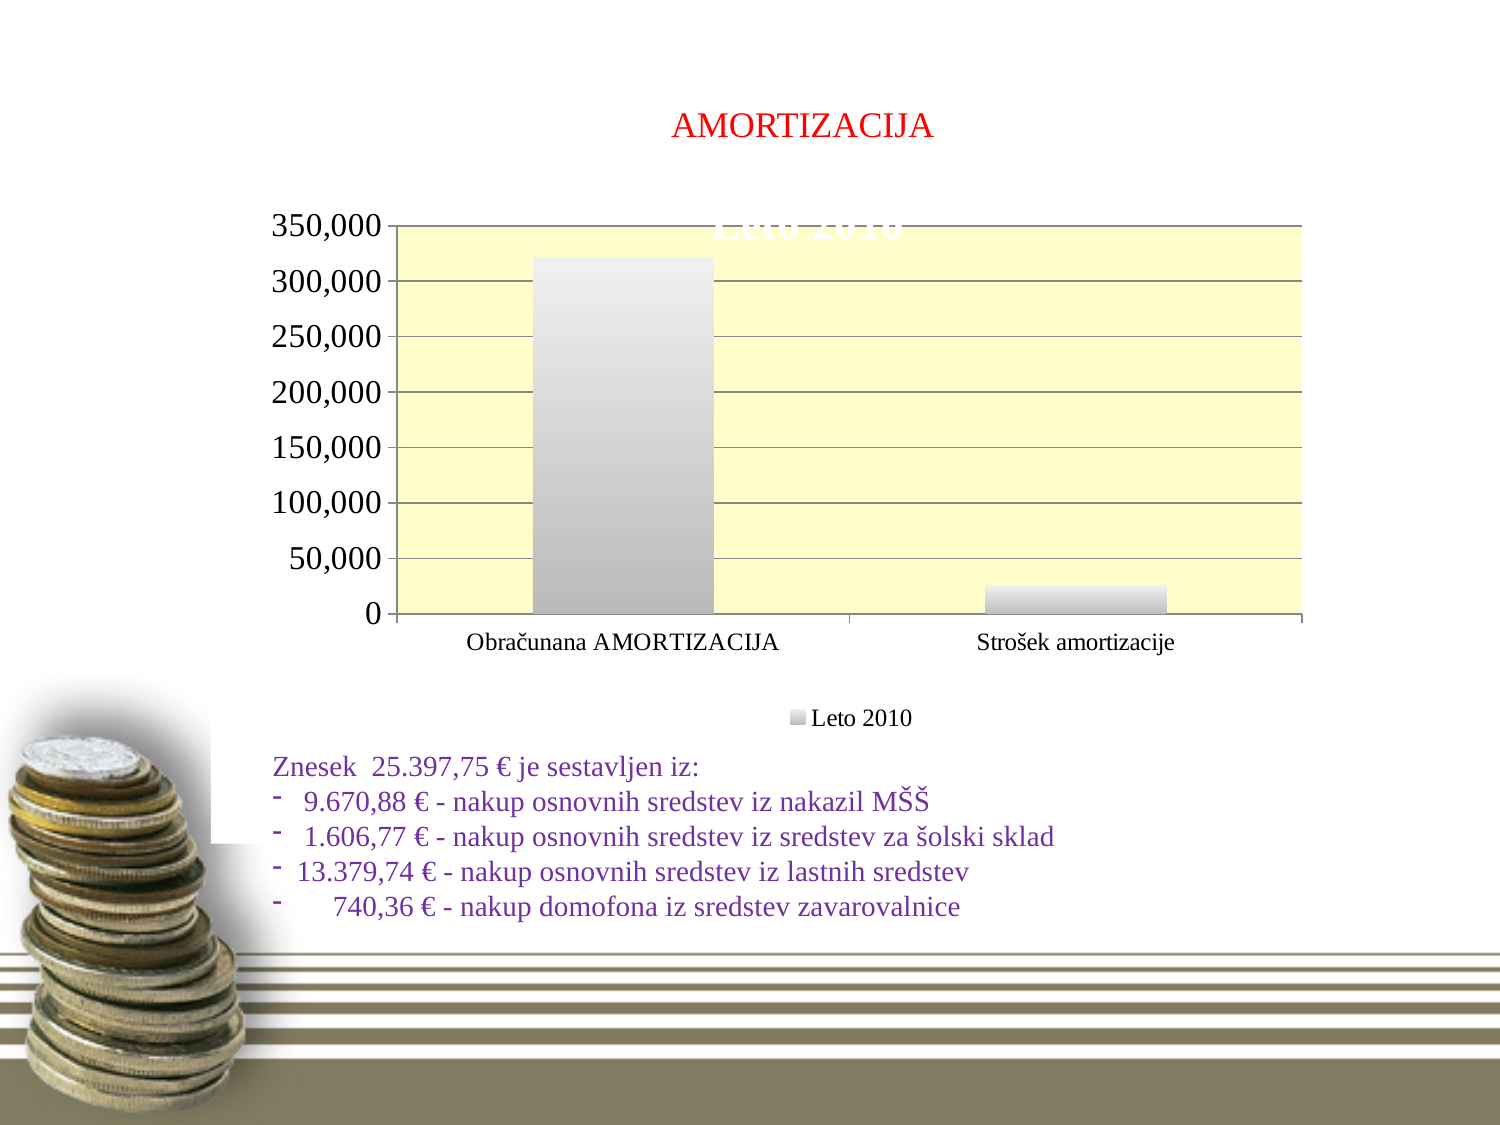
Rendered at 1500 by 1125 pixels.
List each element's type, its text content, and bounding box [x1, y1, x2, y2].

picture [0, 0, 1500, 1125]
text_box Znesek 25.397,75 € je sestavljen iz: 9.670,88 € - nakup osnovnih sredstev iz nakazil MŠŠ 1.606,77 € - nakup osnovnih sredstev iz sredstev za šolski sklad 13.379,74 € - nakup osnovnih sredstev iz lastnih sredstev 740,36 € - nakup domofona iz sredstev zavarovalnice [257, 739, 1447, 930]
title AMORTIZACIJA [234, 93, 1388, 162]
chart [210, 163, 1407, 844]
